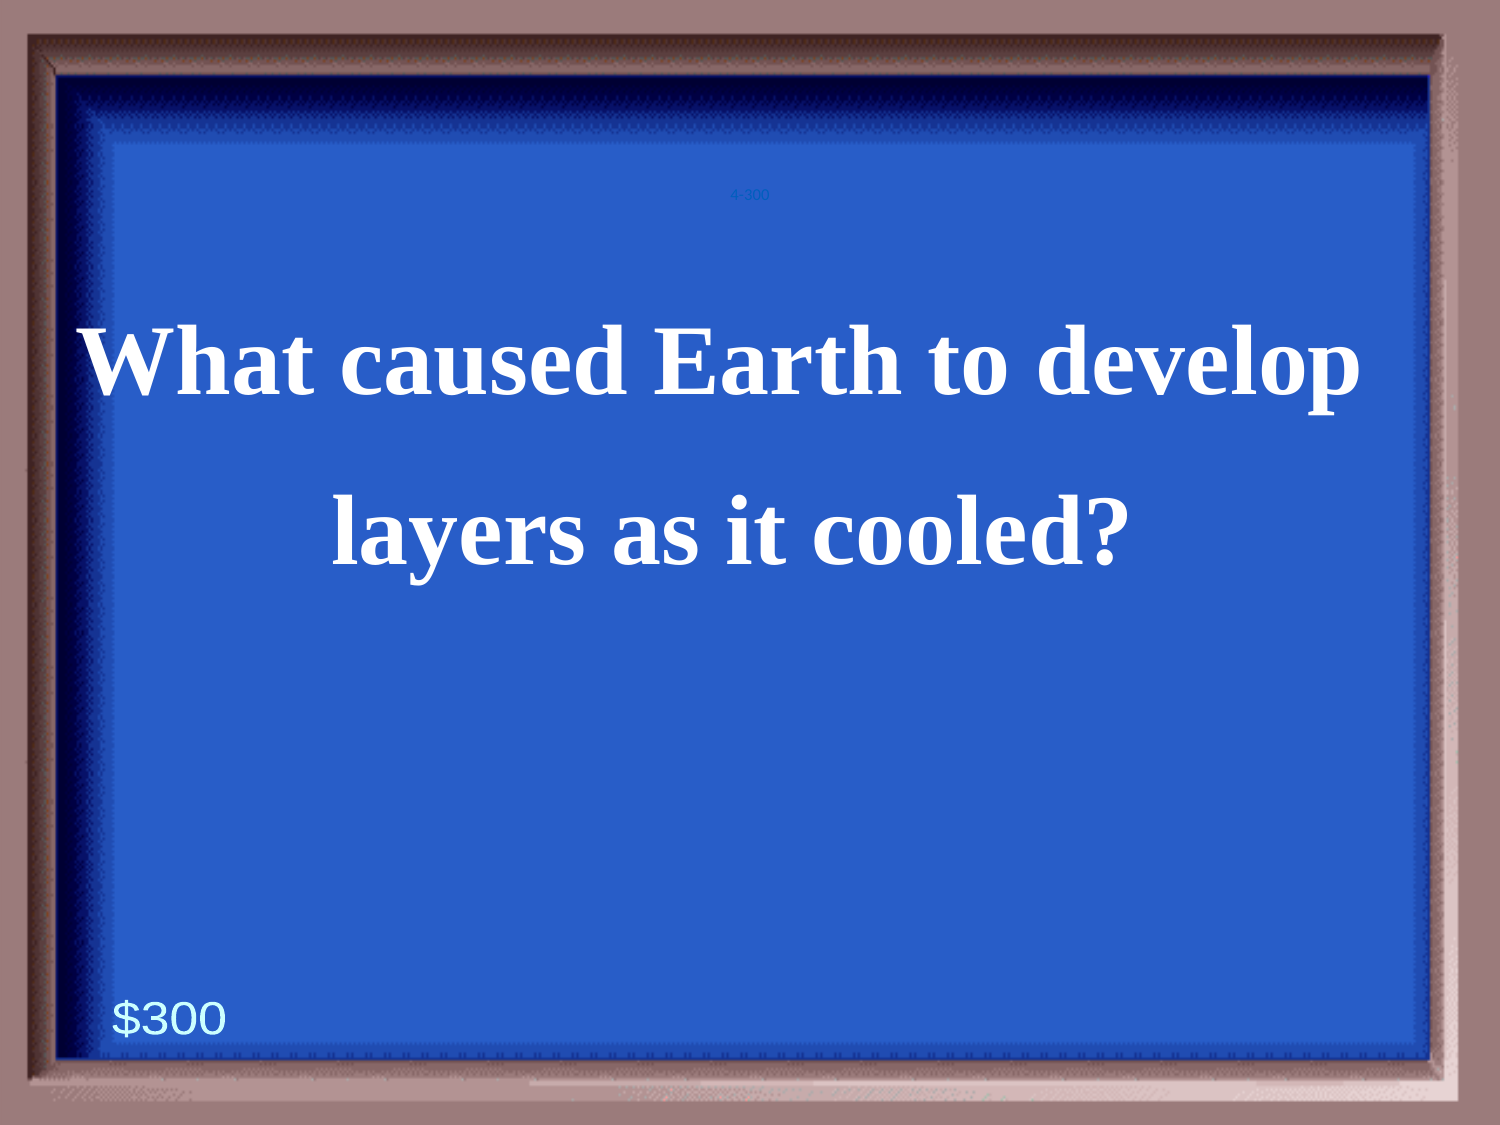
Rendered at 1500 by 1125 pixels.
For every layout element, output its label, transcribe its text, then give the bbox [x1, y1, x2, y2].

title 4-300 [112, 99, 1388, 287]
text_box What caused Earth to develop layers as it cooled? [61, 287, 1405, 593]
picture [0, 0, 1500, 1125]
